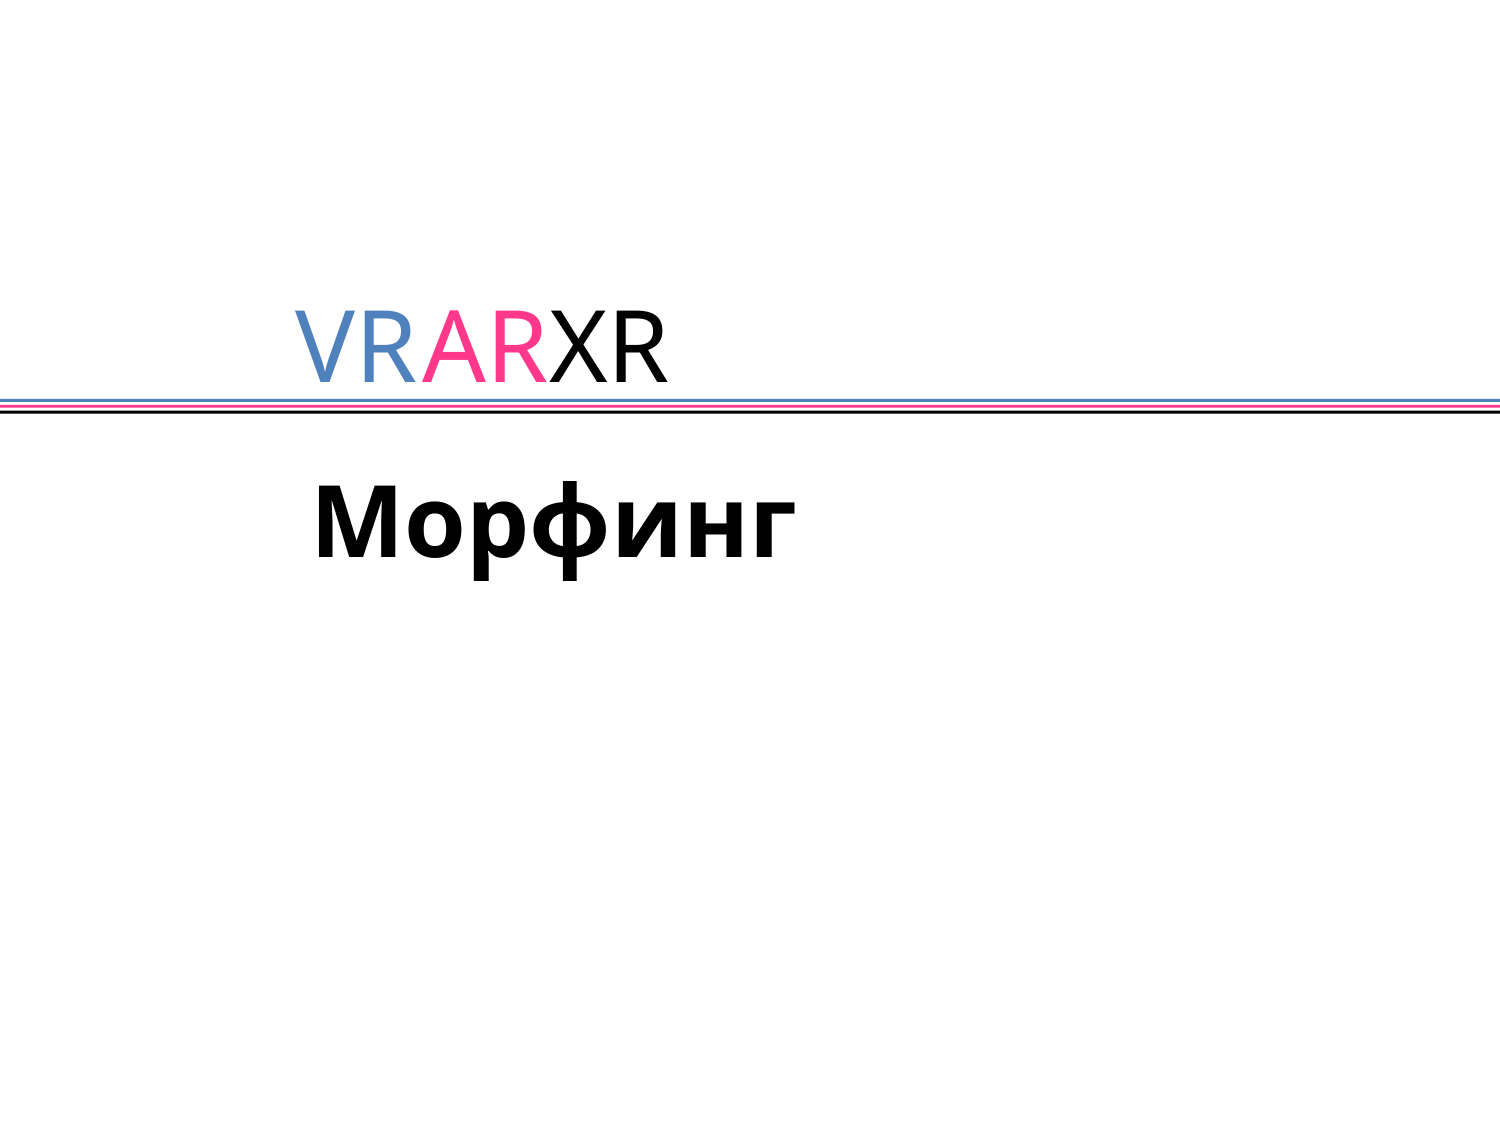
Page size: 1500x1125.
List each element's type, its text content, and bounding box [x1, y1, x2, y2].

list Морфинг [295, 450, 1450, 563]
